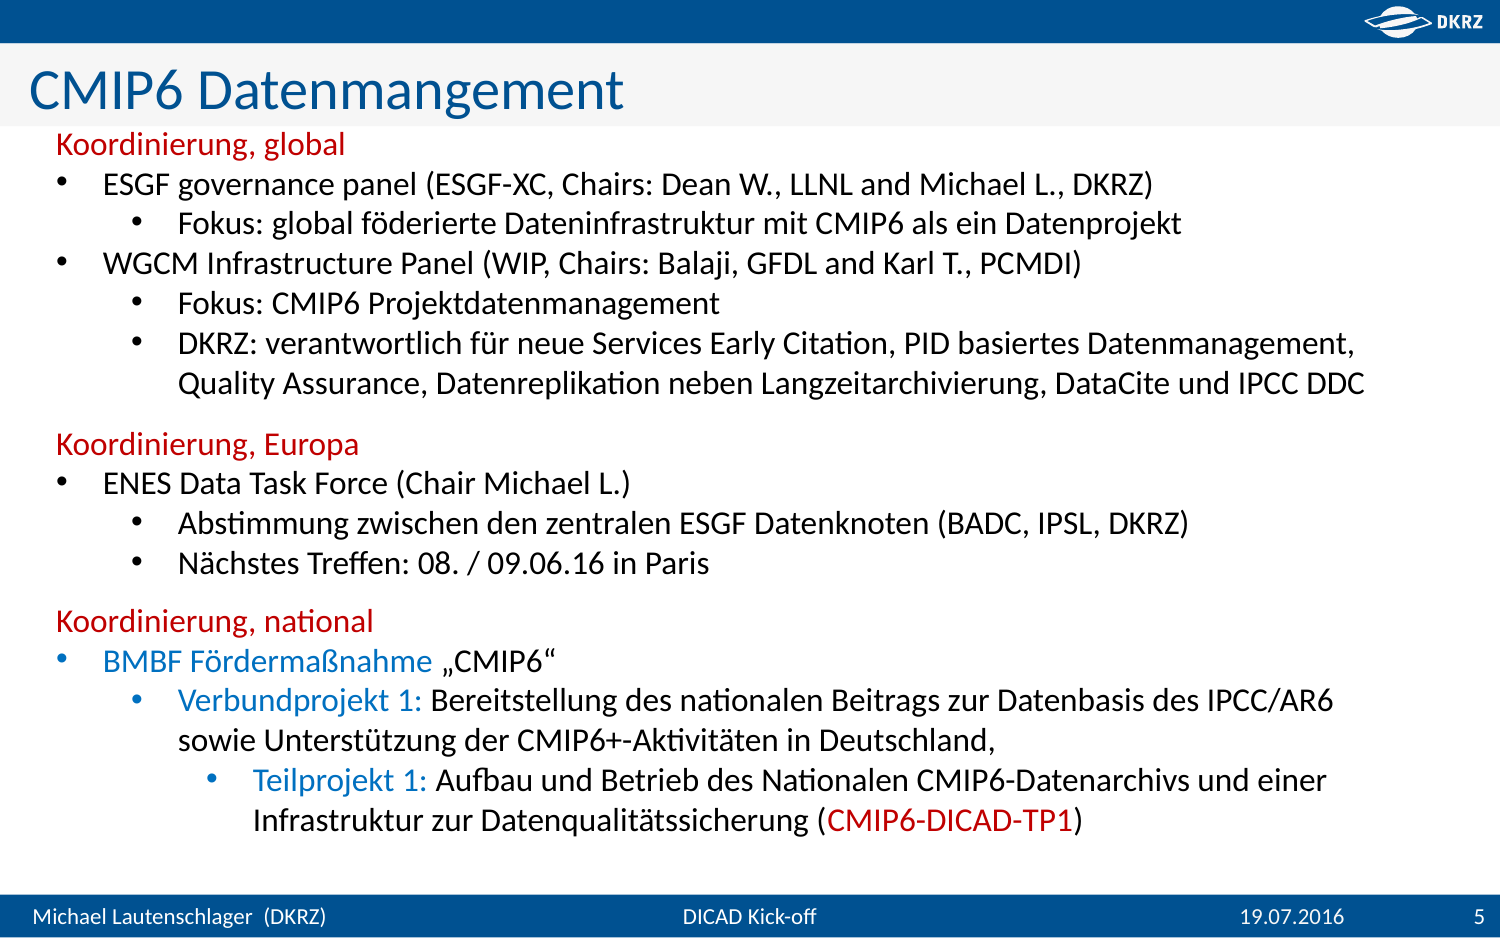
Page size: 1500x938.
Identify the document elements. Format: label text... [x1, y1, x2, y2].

text_box Koordinierung, global ESGF governance panel (ESGF-XC, Chairs: Dean W., LLNL and Michael L., DKRZ) Fokus: global föderierte Dateninfrastruktur mit CMIP6 als ein Datenprojekt WGCM Infrastructure Panel (WIP, Chairs: Balaji, GFDL and Karl T., PCMDI) Fokus: CMIP6 Projektdatenmanagement DKRZ: verantwortlich für neue Services Early Citation, PID basiertes Datenmanagement, Quality Assurance, Datenreplikation neben Langzeitarchivierung, DataCite und IPCC DDC [41, 114, 1402, 409]
title CMIP6 Datenmangement [0, 43, 1500, 127]
footer DICAD Kick-off [324, 893, 1176, 938]
slide_number 5 [1376, 893, 1500, 938]
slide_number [1187, 893, 1360, 938]
text_box Koordinierung, Europa ENES Data Task Force (Chair Michael L.) Abstimmung zwischen den zentralen ESGF Datenknoten (BADC, IPSL, DKRZ) Nächstes Treffen: 08. / 09.06.16 in Paris Koordinierung, national BMBF Fördermaßnahme „CMIP6“ Verbundprojekt 1: Bereitstellung des nationalen Beitrags zur Datenbasis des IPCC/AR6 sowie Unterstützung der CMIP6+-Aktivitäten in Deutschland, Teilprojekt 1: Aufbau und Betrieb des Nationalen CMIP6-Datenarchivs und einer Infrastruktur zur Datenqualitätssicherung (CMIP6-DICAD-TP1) [41, 414, 1402, 846]
